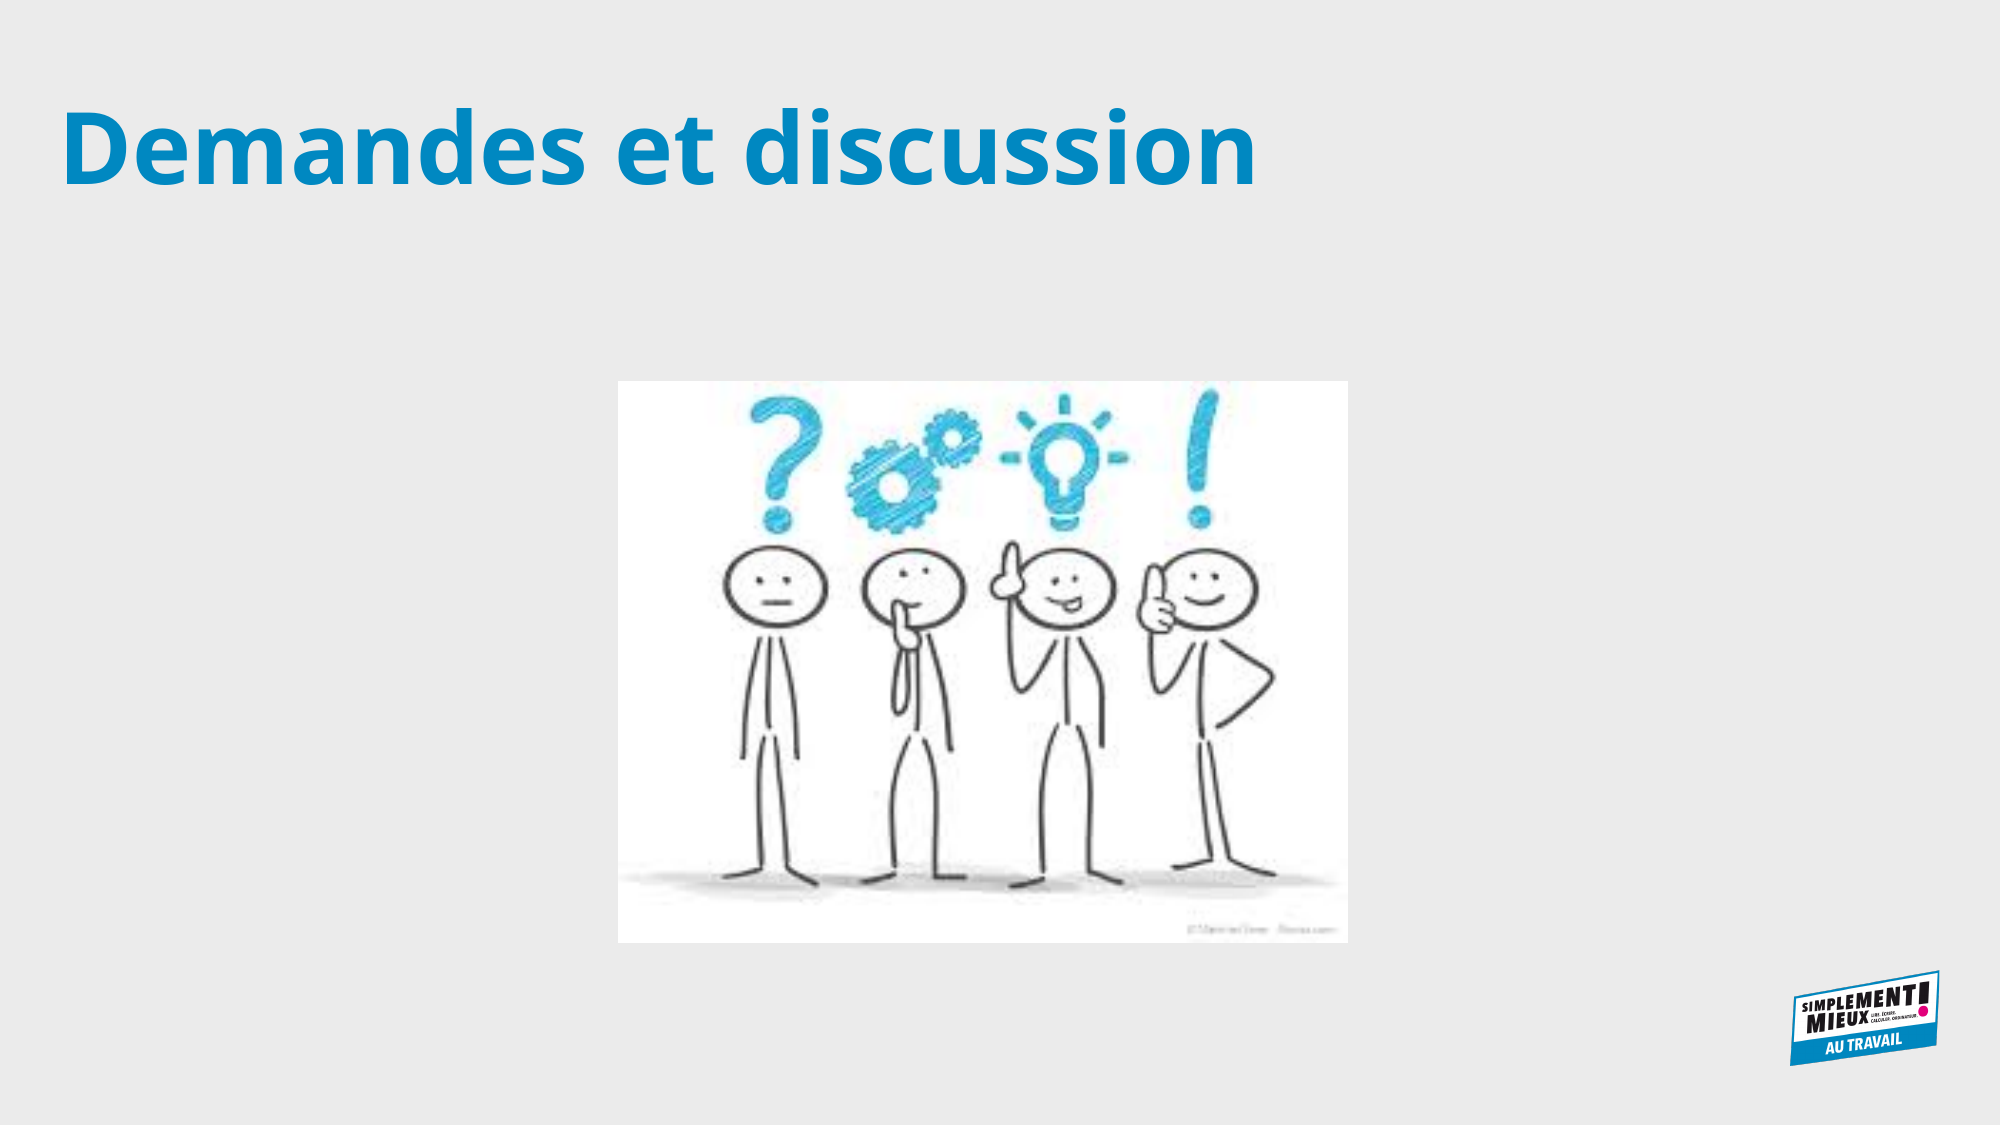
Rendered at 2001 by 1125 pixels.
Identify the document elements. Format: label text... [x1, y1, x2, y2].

picture [618, 381, 1348, 943]
text_box Demandes et discussion [44, 55, 1923, 250]
